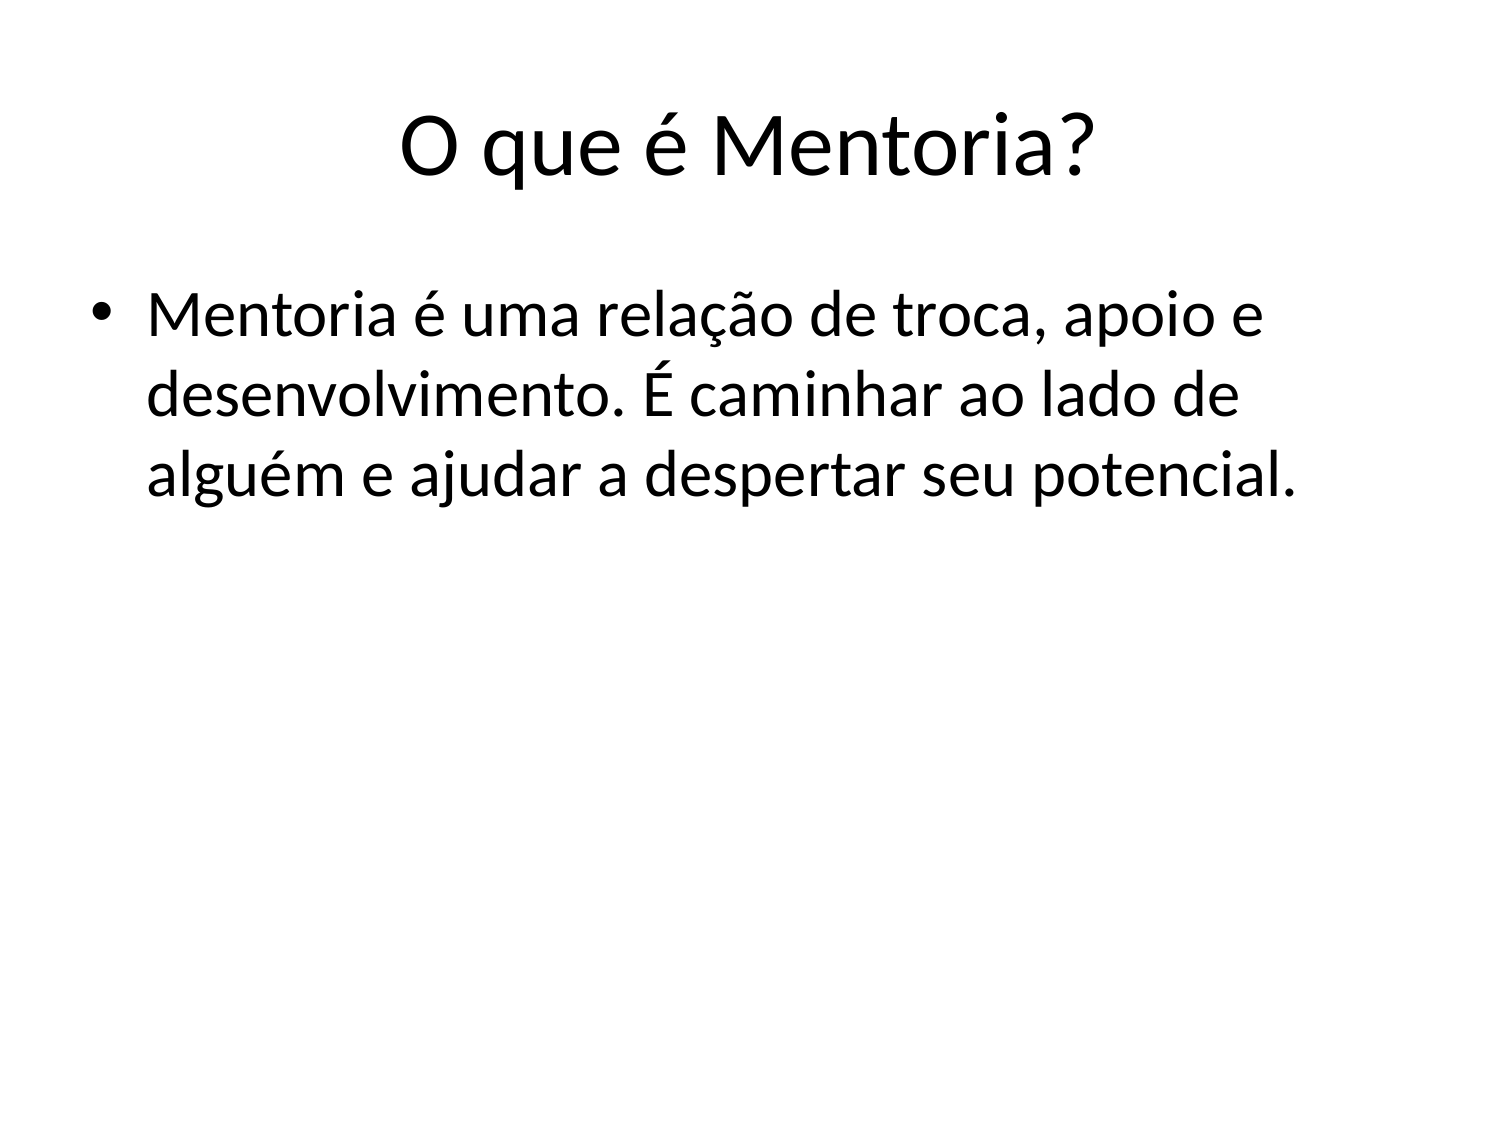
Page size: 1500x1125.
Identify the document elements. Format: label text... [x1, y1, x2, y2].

list Mentoria é uma relação de troca, apoio e desenvolvimento. É caminhar ao lado de alguém e ajudar a despertar seu potencial. [75, 262, 1425, 1005]
title O que é Mentoria? [75, 45, 1425, 233]
